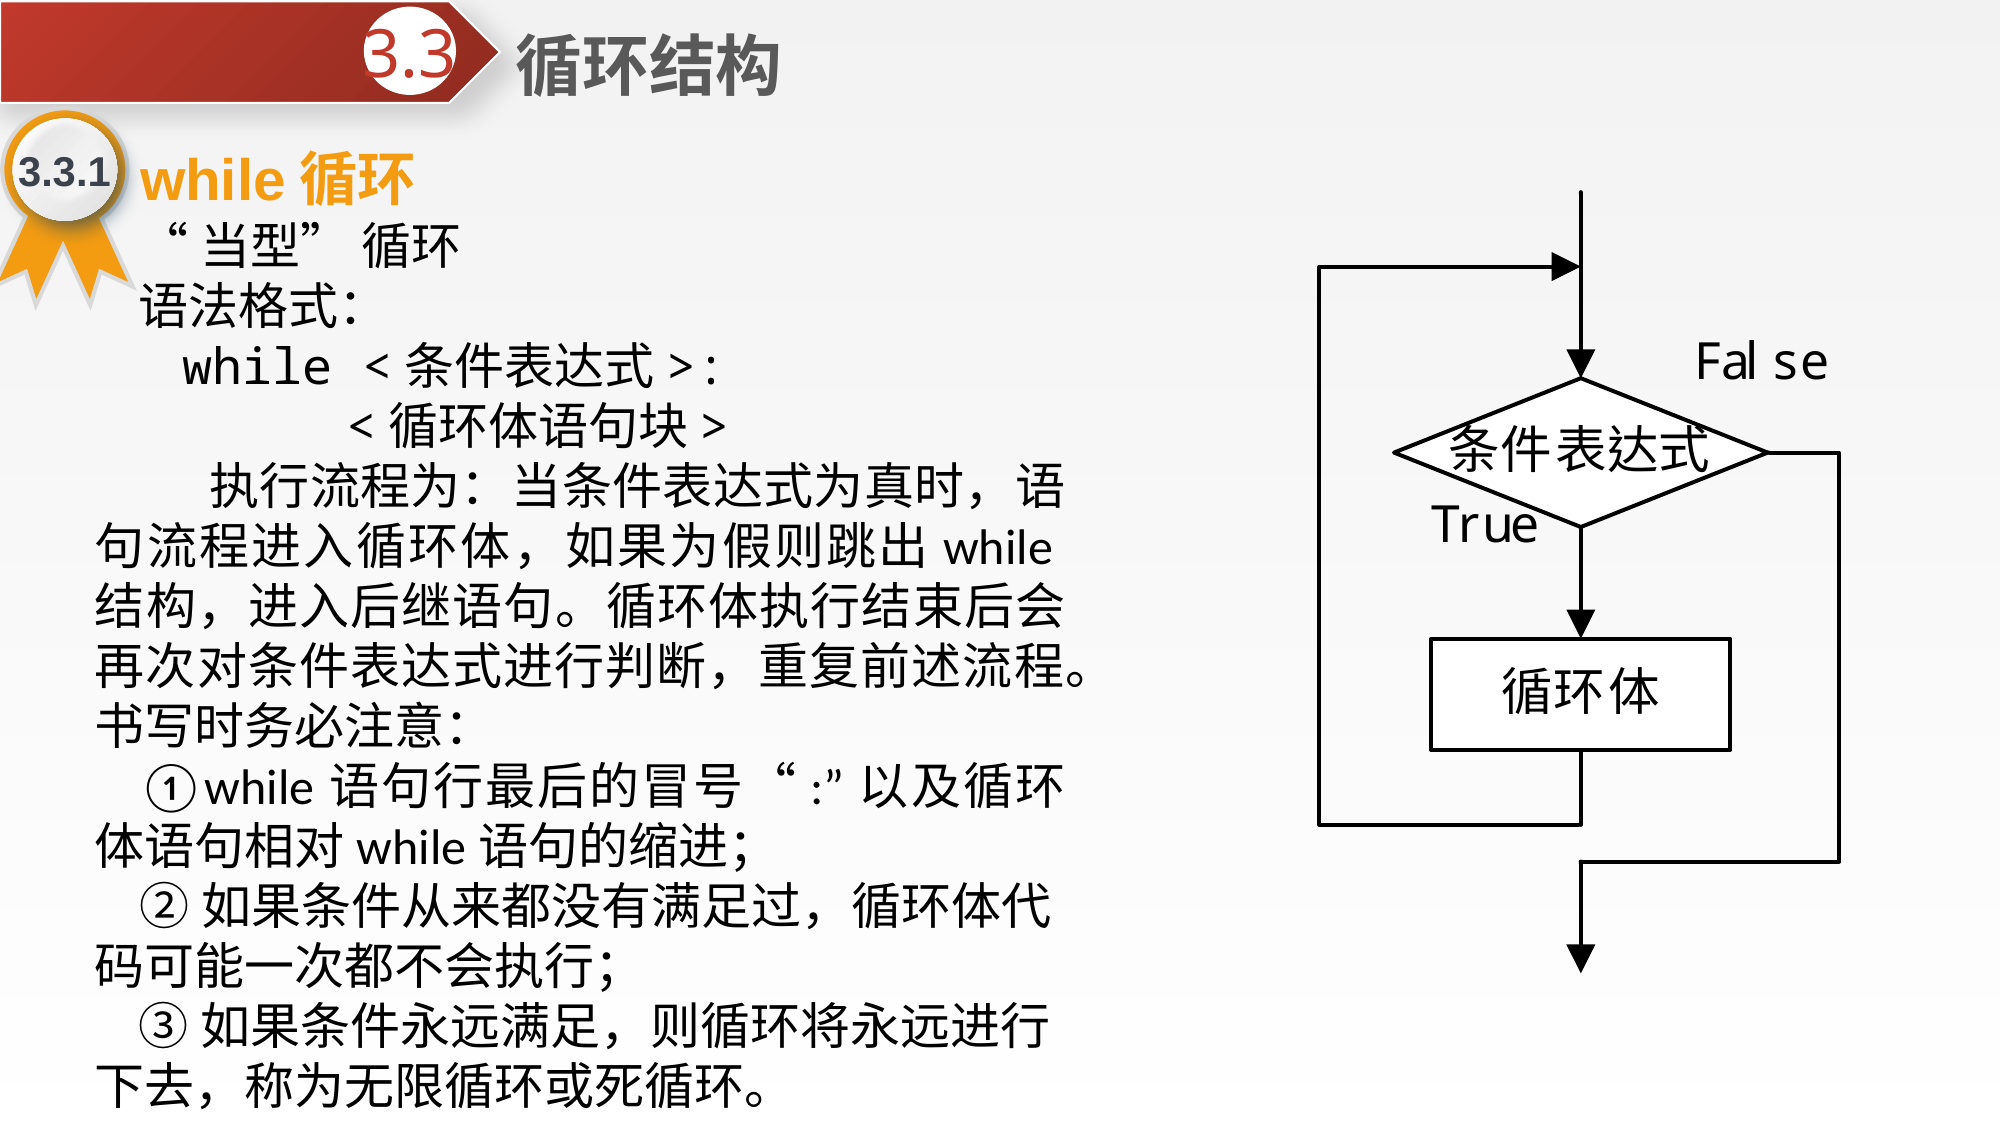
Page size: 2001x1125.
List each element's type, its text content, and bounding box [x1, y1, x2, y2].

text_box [0, 108, 743, 377]
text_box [0, 0, 984, 104]
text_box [1207, 153, 1944, 1005]
text_box “当型” 循环 语法格式： while <条件表达式>: <循环体语句块> 执行流程为：当条件表达式为真时，语句流程进入循环体，如果为假则跳出while结构，进入后继语句。循环体执行结束后会再次对条件表达式进行判断，重复前述流程。书写时务必注意： ①while语句行最后的冒号“:”以及循环体语句相对while语句的缩进； ②如果条件从来都没有满足过，循环体代码可能一次都不会执行； ③如果条件永远满足，则循环将永远进行下去，称为无限循环或死循环。 [80, 206, 1081, 1122]
